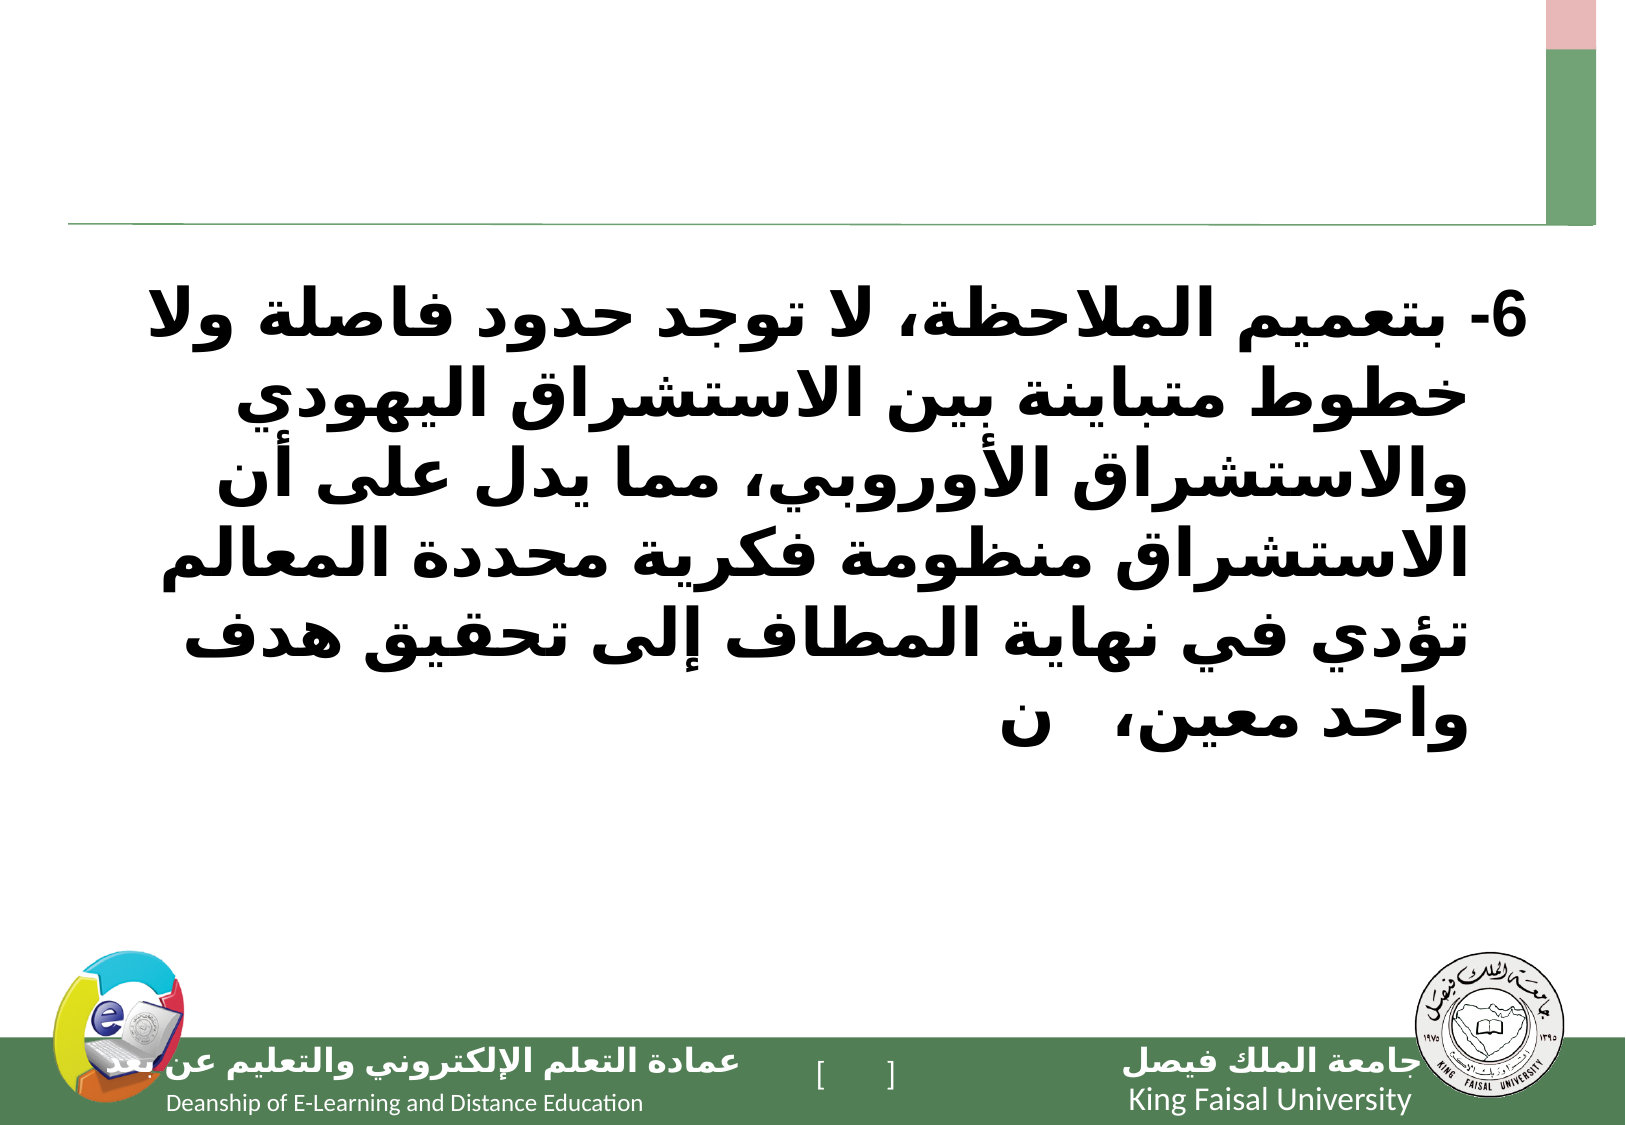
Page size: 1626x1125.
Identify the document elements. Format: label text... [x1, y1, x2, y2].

picture [1412, 949, 1567, 1100]
picture [50, 949, 188, 1104]
list 6- بتعميم الملاحظة، لا توجد حدود فاصلة ولا خطوط متباينة بين الاستشراق اليهودي والاستشراق الأوروبي، مما يدل على أن الاستشراق منظومة فكرية محددة المعالم تؤدي في نهاية المطاف إلى تحقيق هدف واحد معين، ن [80, 262, 1544, 1006]
picture [170, 1097, 178, 1104]
